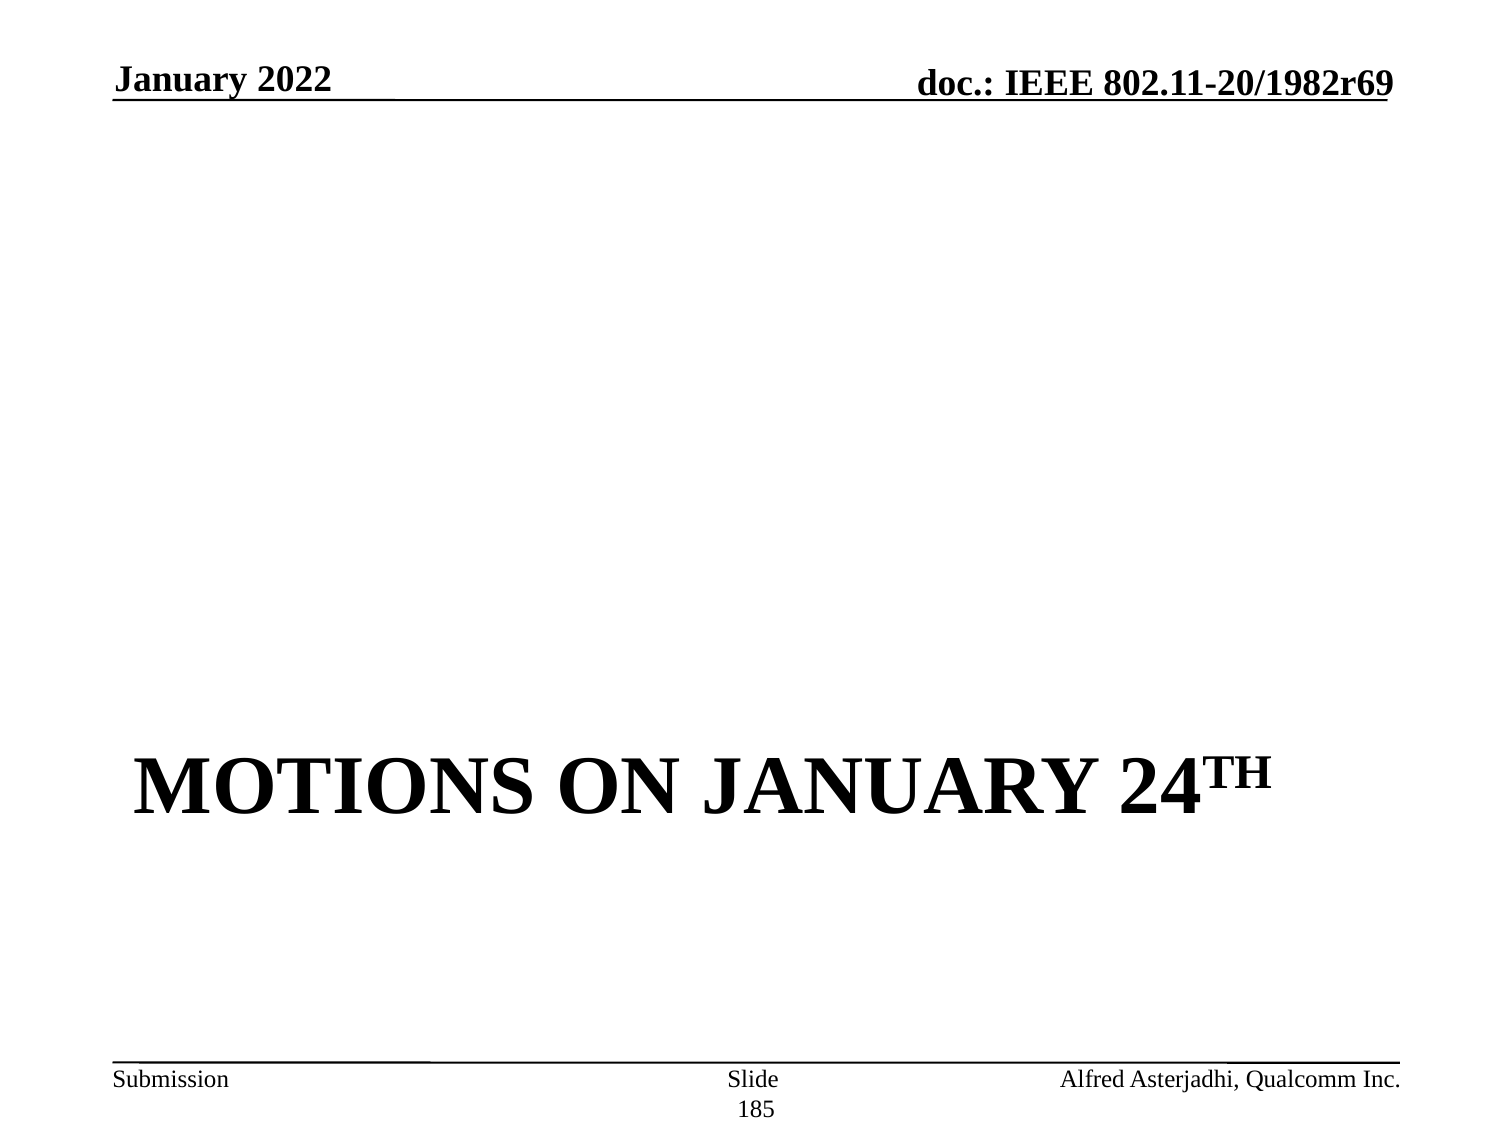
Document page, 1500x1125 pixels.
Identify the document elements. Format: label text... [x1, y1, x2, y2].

slide_number Slide 185 [712, 1061, 800, 1123]
title Motions on January 24th [118, 722, 1394, 947]
footer Alfred Asterjadhi, Qualcomm Inc. [878, 1061, 1402, 1093]
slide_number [114, 54, 423, 100]
